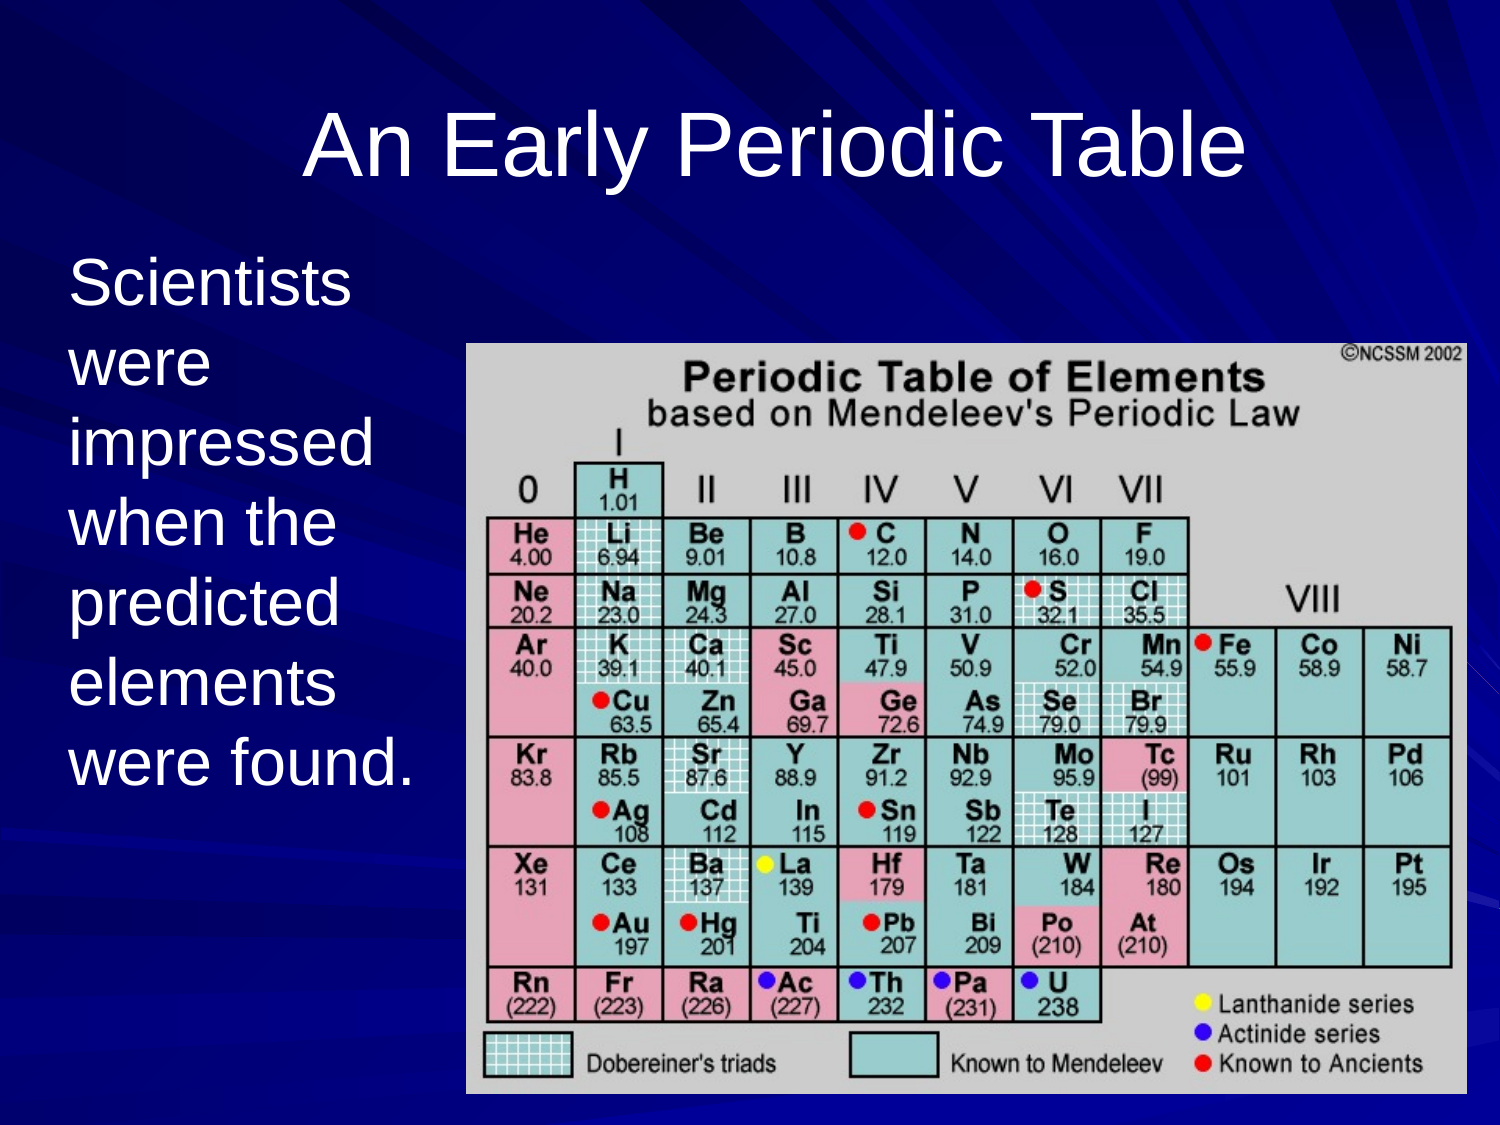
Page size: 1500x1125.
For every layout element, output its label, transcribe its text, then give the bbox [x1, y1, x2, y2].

list Scientists were impressed when the predicted elements were found. [52, 231, 469, 976]
title An Early Periodic Table [74, 45, 1479, 234]
picture [466, 343, 1467, 1095]
